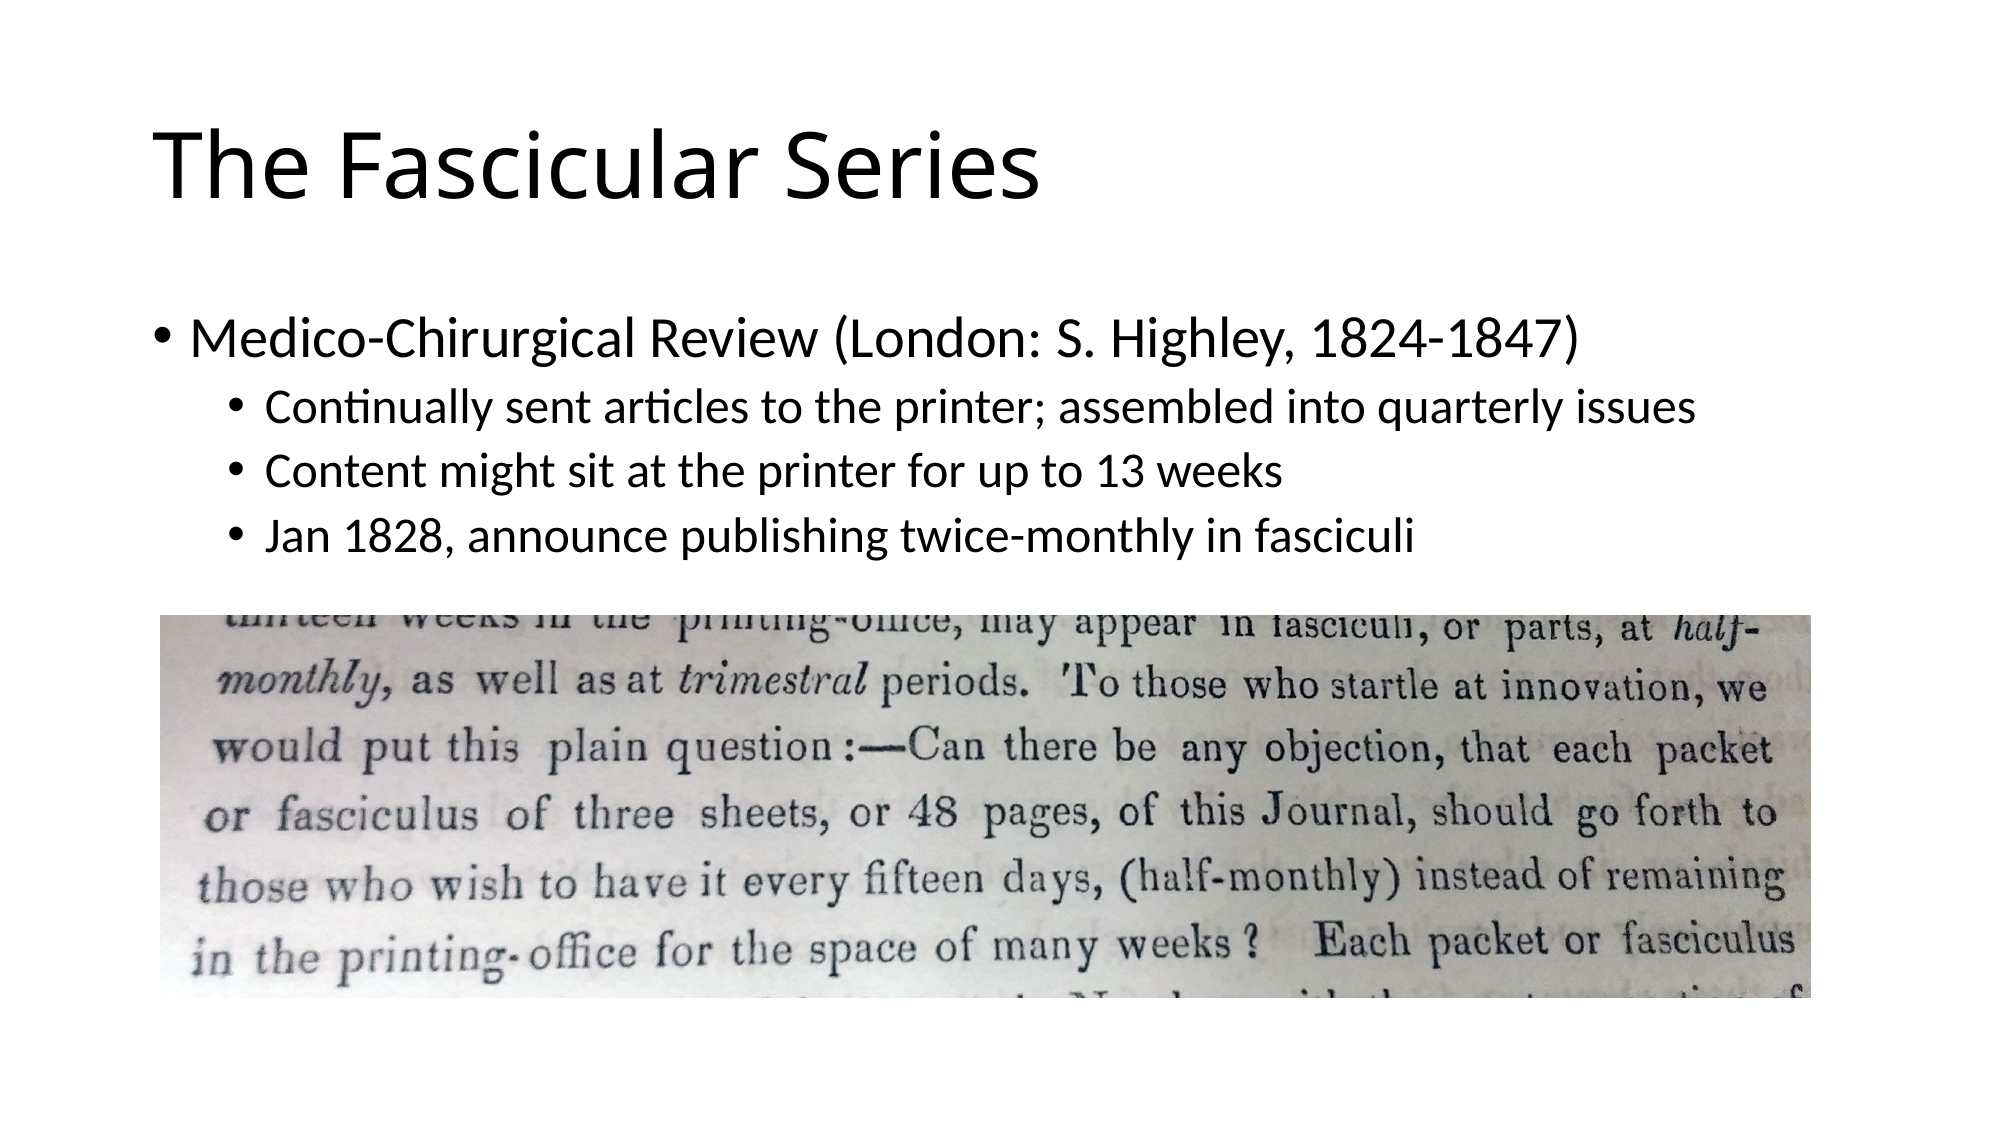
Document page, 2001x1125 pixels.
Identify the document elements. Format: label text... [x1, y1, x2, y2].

list Medico-Chirurgical Review (London: S. Highley, 1824-1847) Continually sent articles to the printer; assembled into quarterly issues Content might sit at the printer for up to 13 weeks Jan 1828, announce publishing twice-monthly in fasciculi [137, 299, 1863, 1014]
picture [160, 615, 1811, 998]
title The Fascicular Series [137, 59, 1863, 278]
